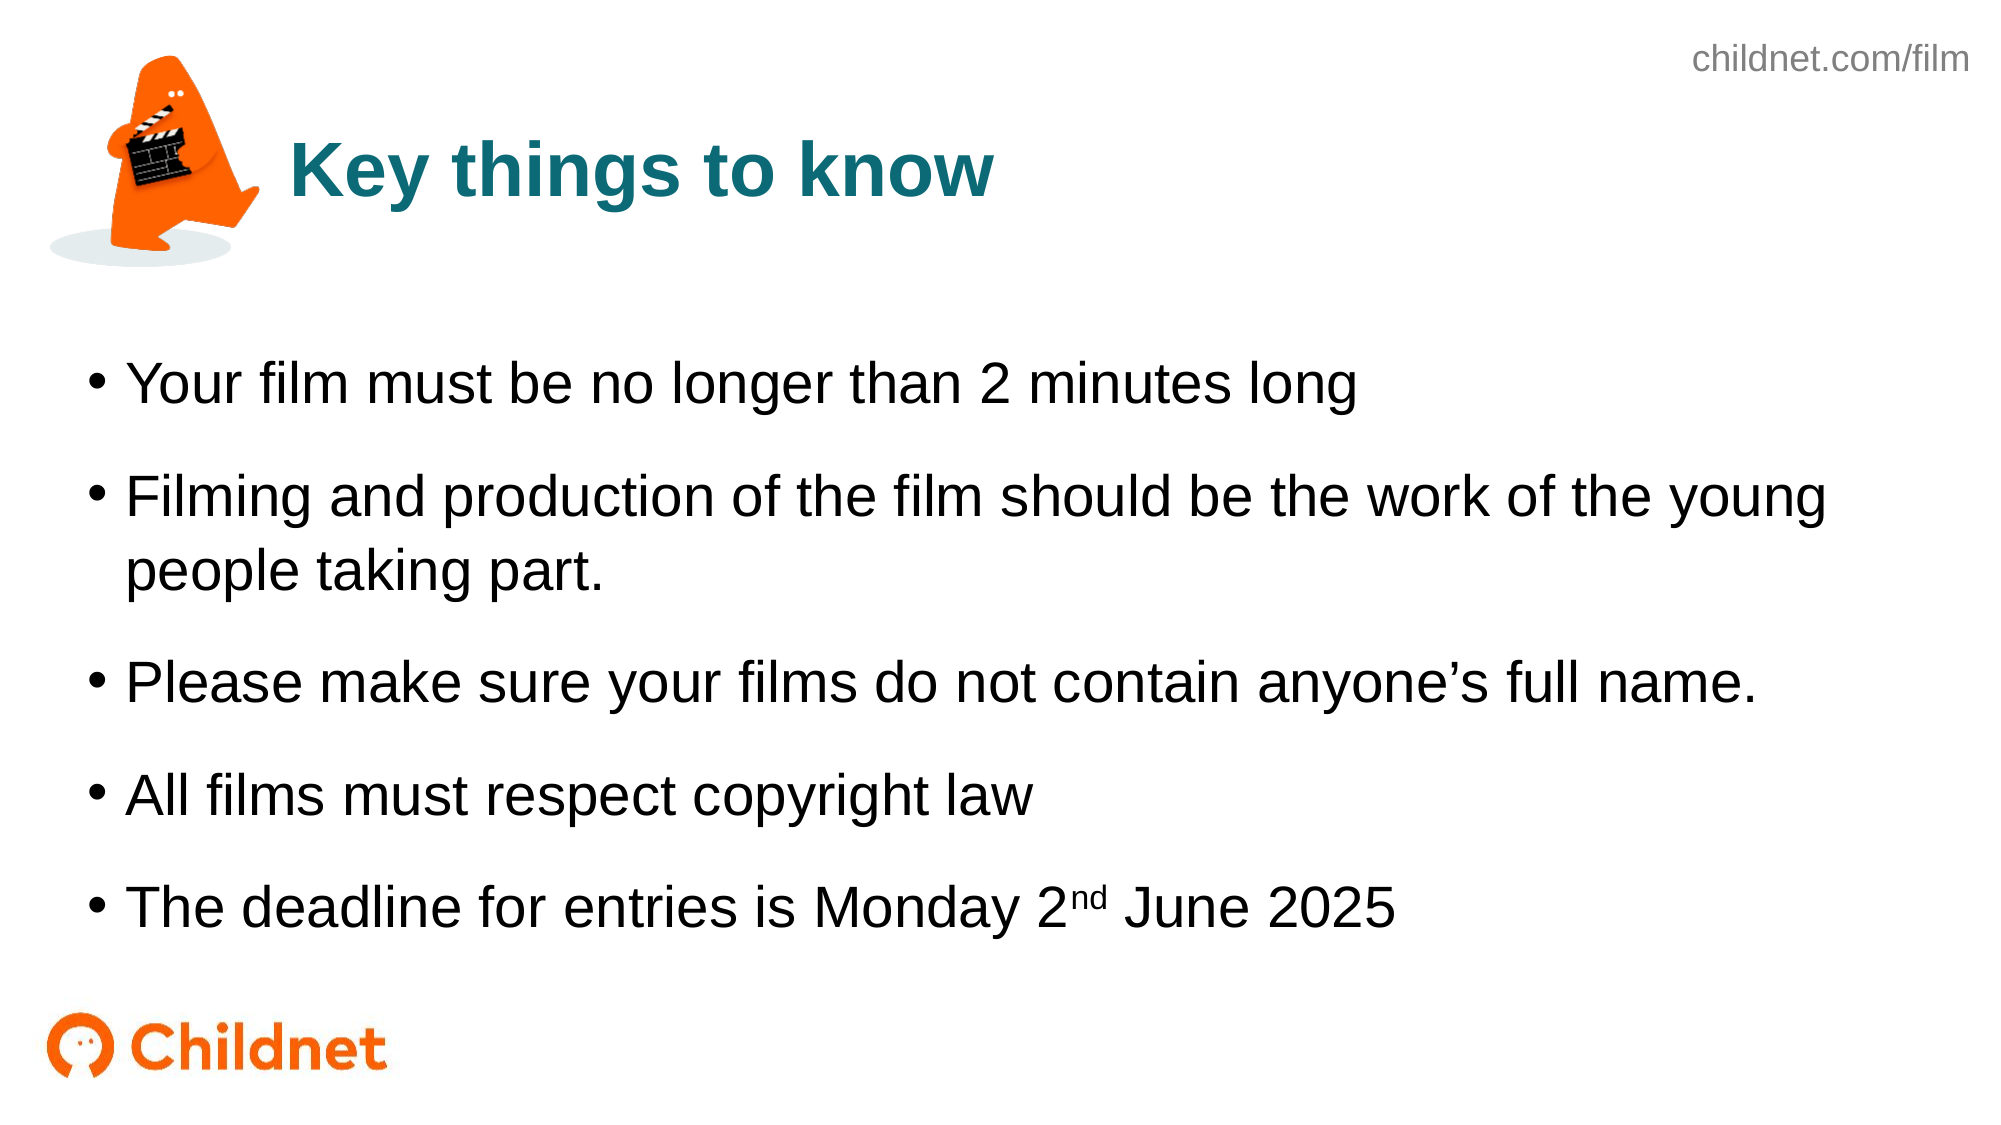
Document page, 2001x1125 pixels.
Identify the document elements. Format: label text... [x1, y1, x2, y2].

picture [0, 965, 434, 1125]
title Key things to know [274, 62, 1940, 281]
picture [30, 43, 308, 280]
list Your film must be no longer than 2 minutes long Filming and production of the film should be the work of the young people taking part. Please make sure your films do not contain anyone’s full name. All films must respect copyright law The deadline for entries is Monday 2nd June 2025 [72, 333, 1940, 1047]
